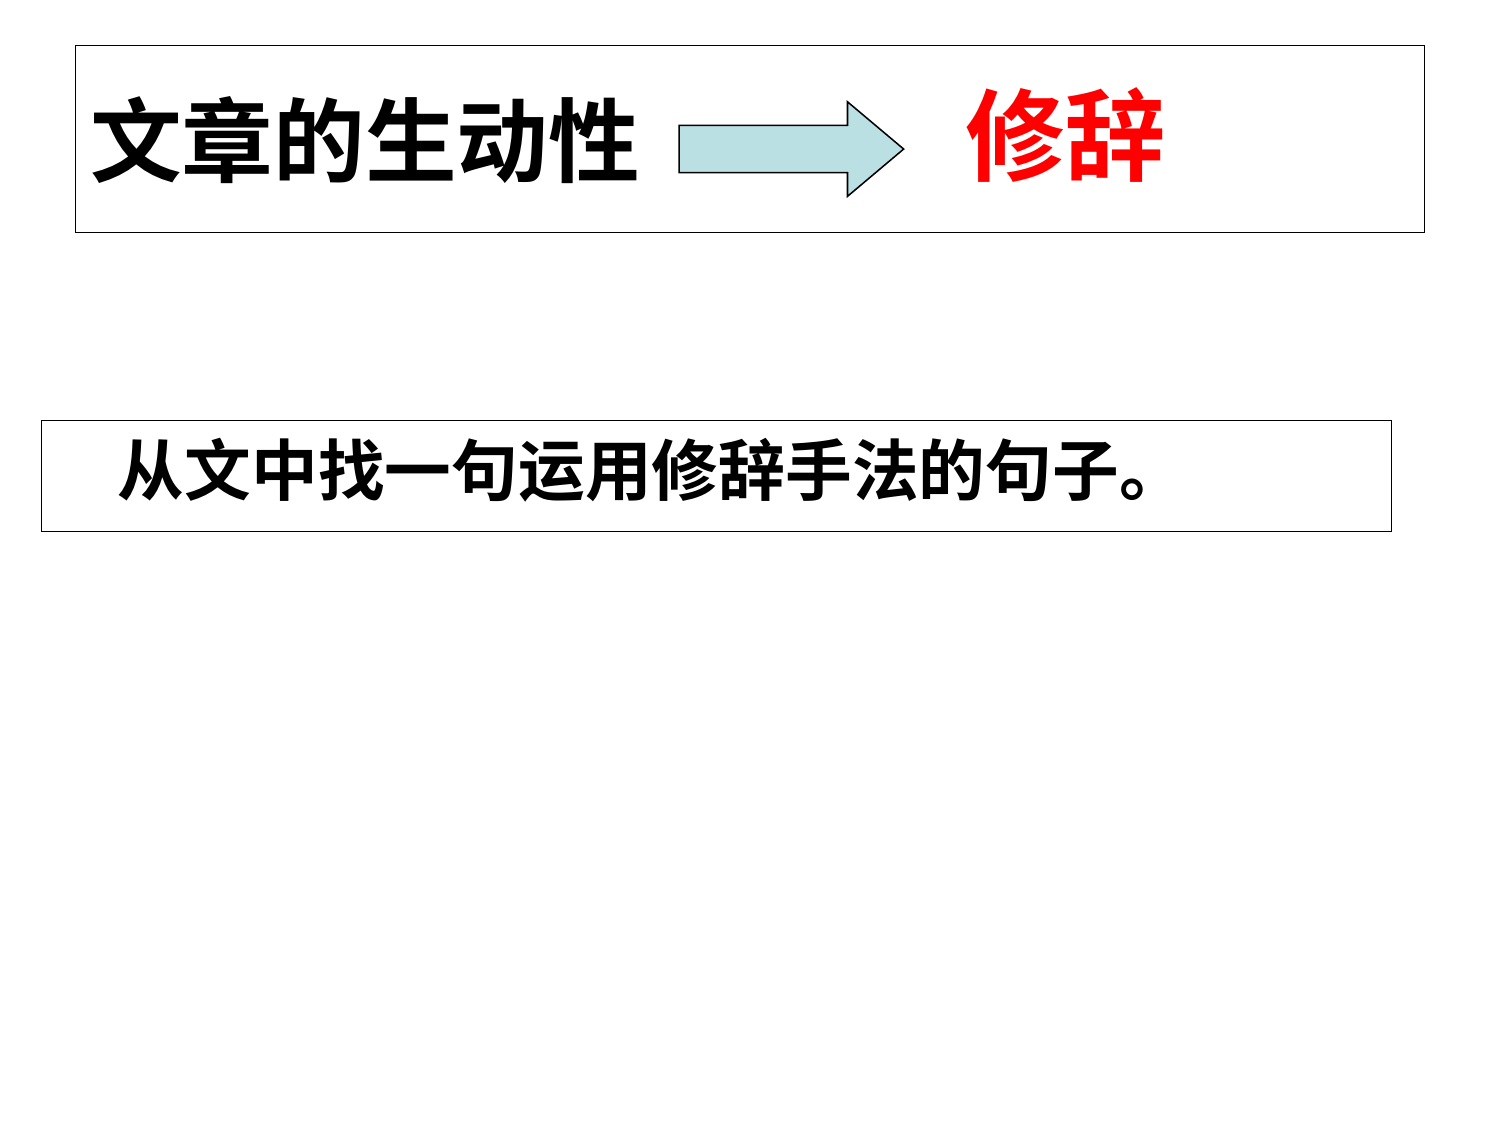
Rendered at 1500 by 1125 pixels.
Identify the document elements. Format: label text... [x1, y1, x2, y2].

text_box 修辞 [950, 66, 1353, 202]
text_box [679, 101, 904, 197]
title 文章的生动性 [75, 45, 1425, 233]
list 从文中找一句运用修辞手法的句子。 [41, 420, 1392, 532]
